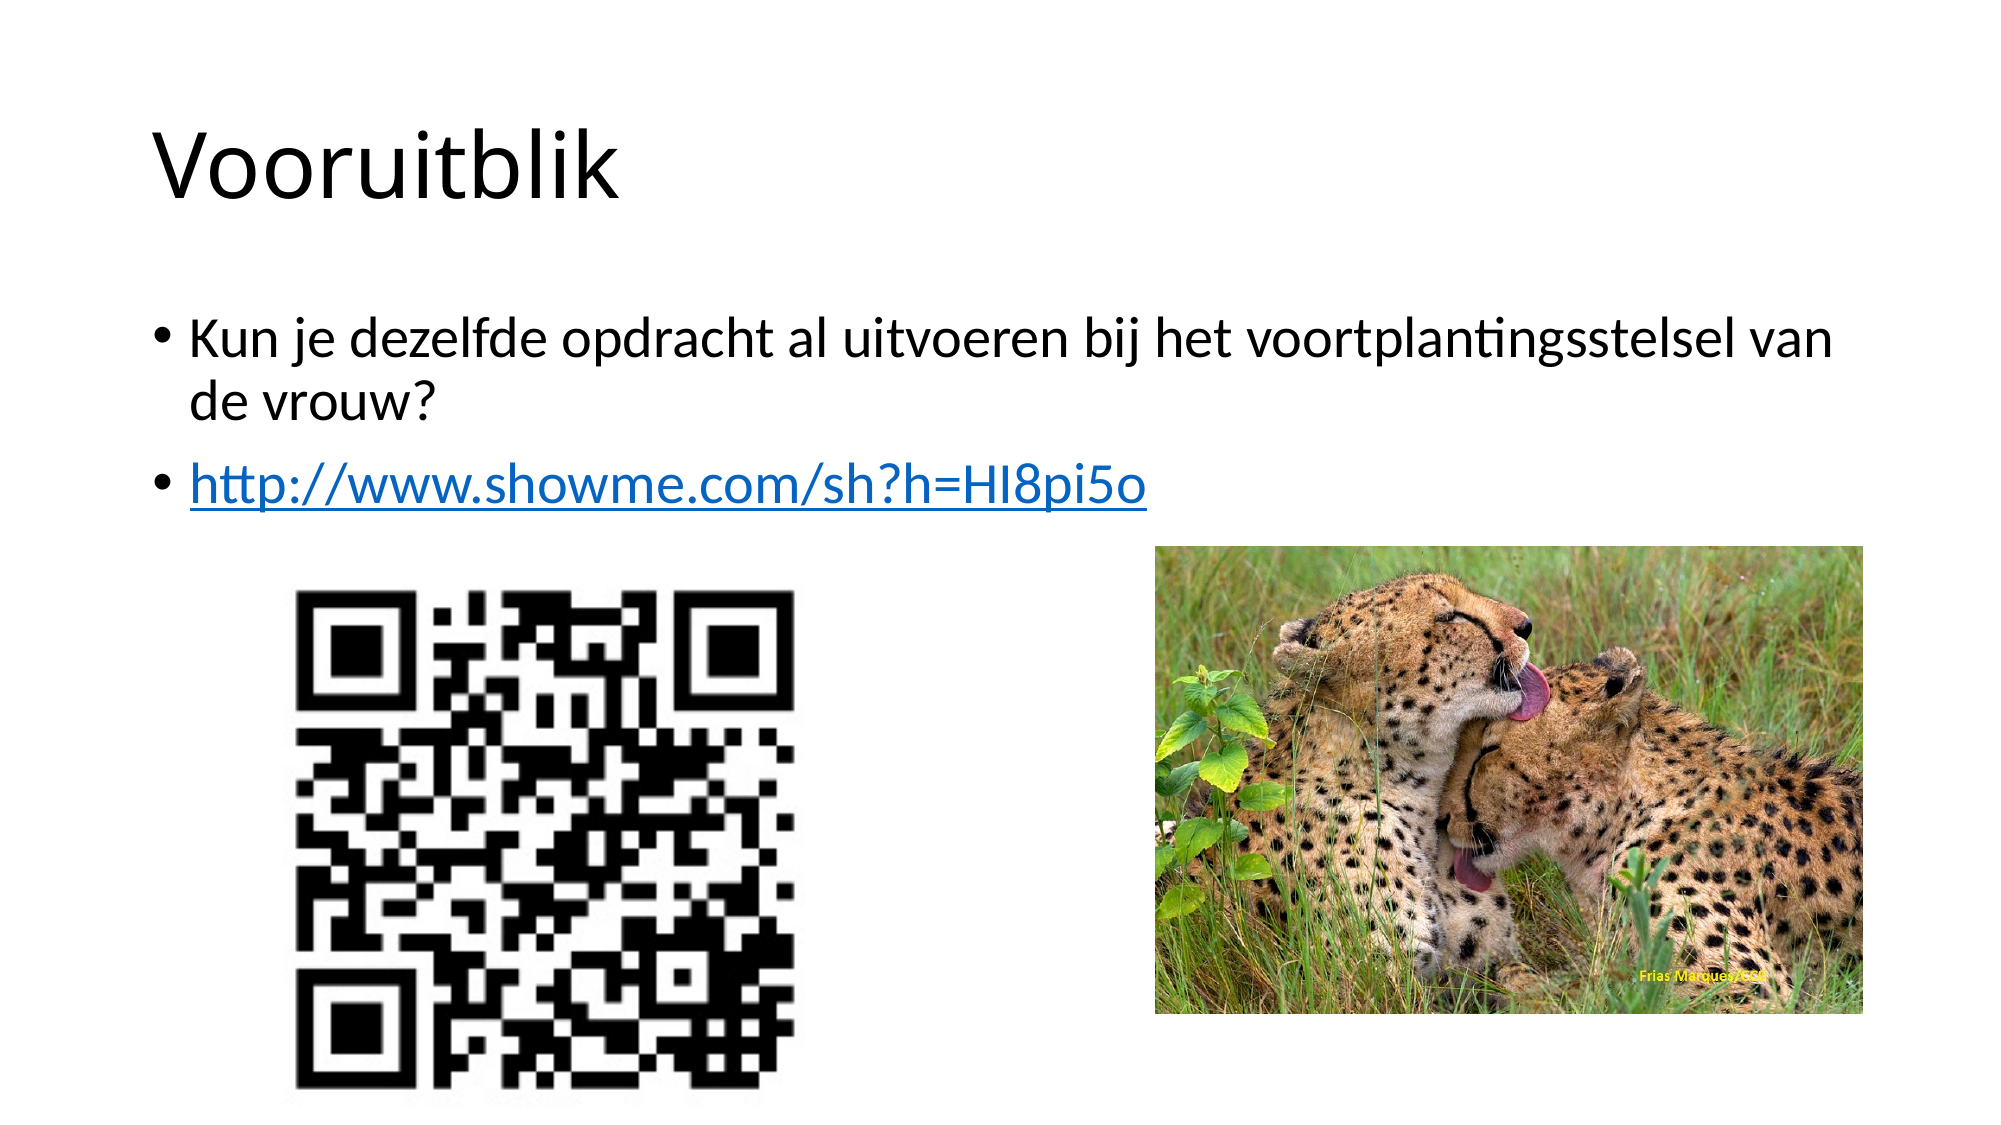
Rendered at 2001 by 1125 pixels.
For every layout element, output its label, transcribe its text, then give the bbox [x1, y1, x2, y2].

list Kun je dezelfde opdracht al uitvoeren bij het voortplantingsstelsel van de vrouw? http://www.showme.com/sh?h=HI8pi5o [137, 299, 1863, 1014]
picture [1155, 546, 1863, 1014]
title Vooruitblik [137, 59, 1863, 278]
picture [224, 546, 845, 1115]
